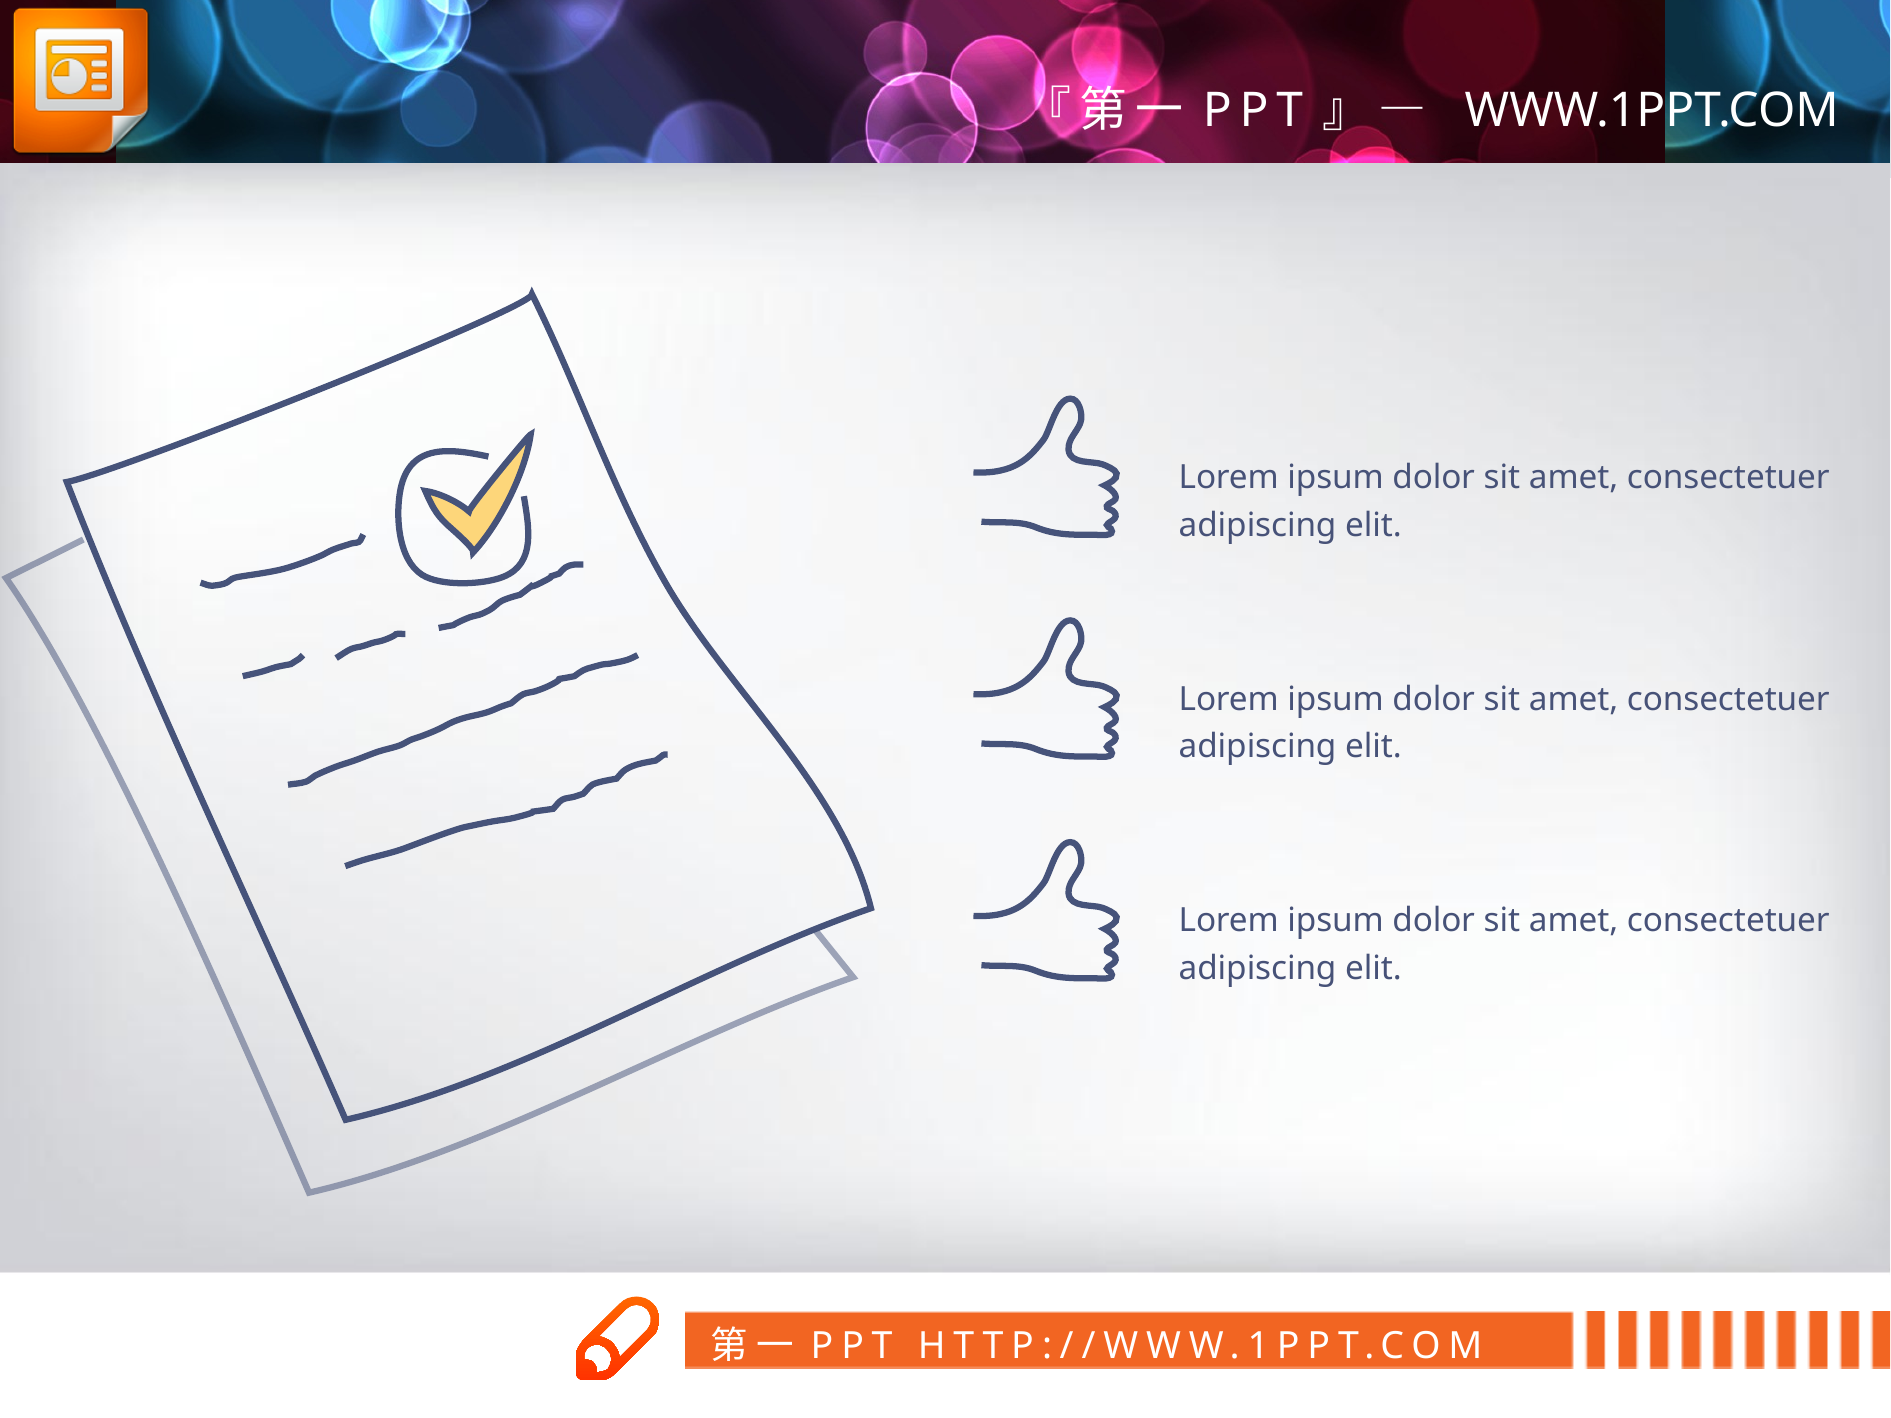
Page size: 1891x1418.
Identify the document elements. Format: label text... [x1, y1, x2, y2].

text_box [973, 842, 1117, 979]
text_box [973, 620, 1117, 757]
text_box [47, 321, 829, 1158]
text_box Lorem ipsum dolor sit amet, consectetuer adipiscing elit. [1172, 884, 1891, 993]
text_box [973, 398, 1117, 536]
text_box Lorem ipsum dolor sit amet, consectetuer adipiscing elit. [1172, 440, 1891, 549]
picture [0, 0, 1891, 1275]
text_box Lorem ipsum dolor sit amet, consectetuer adipiscing elit. [1172, 662, 1891, 771]
picture [685, 1311, 1891, 1369]
